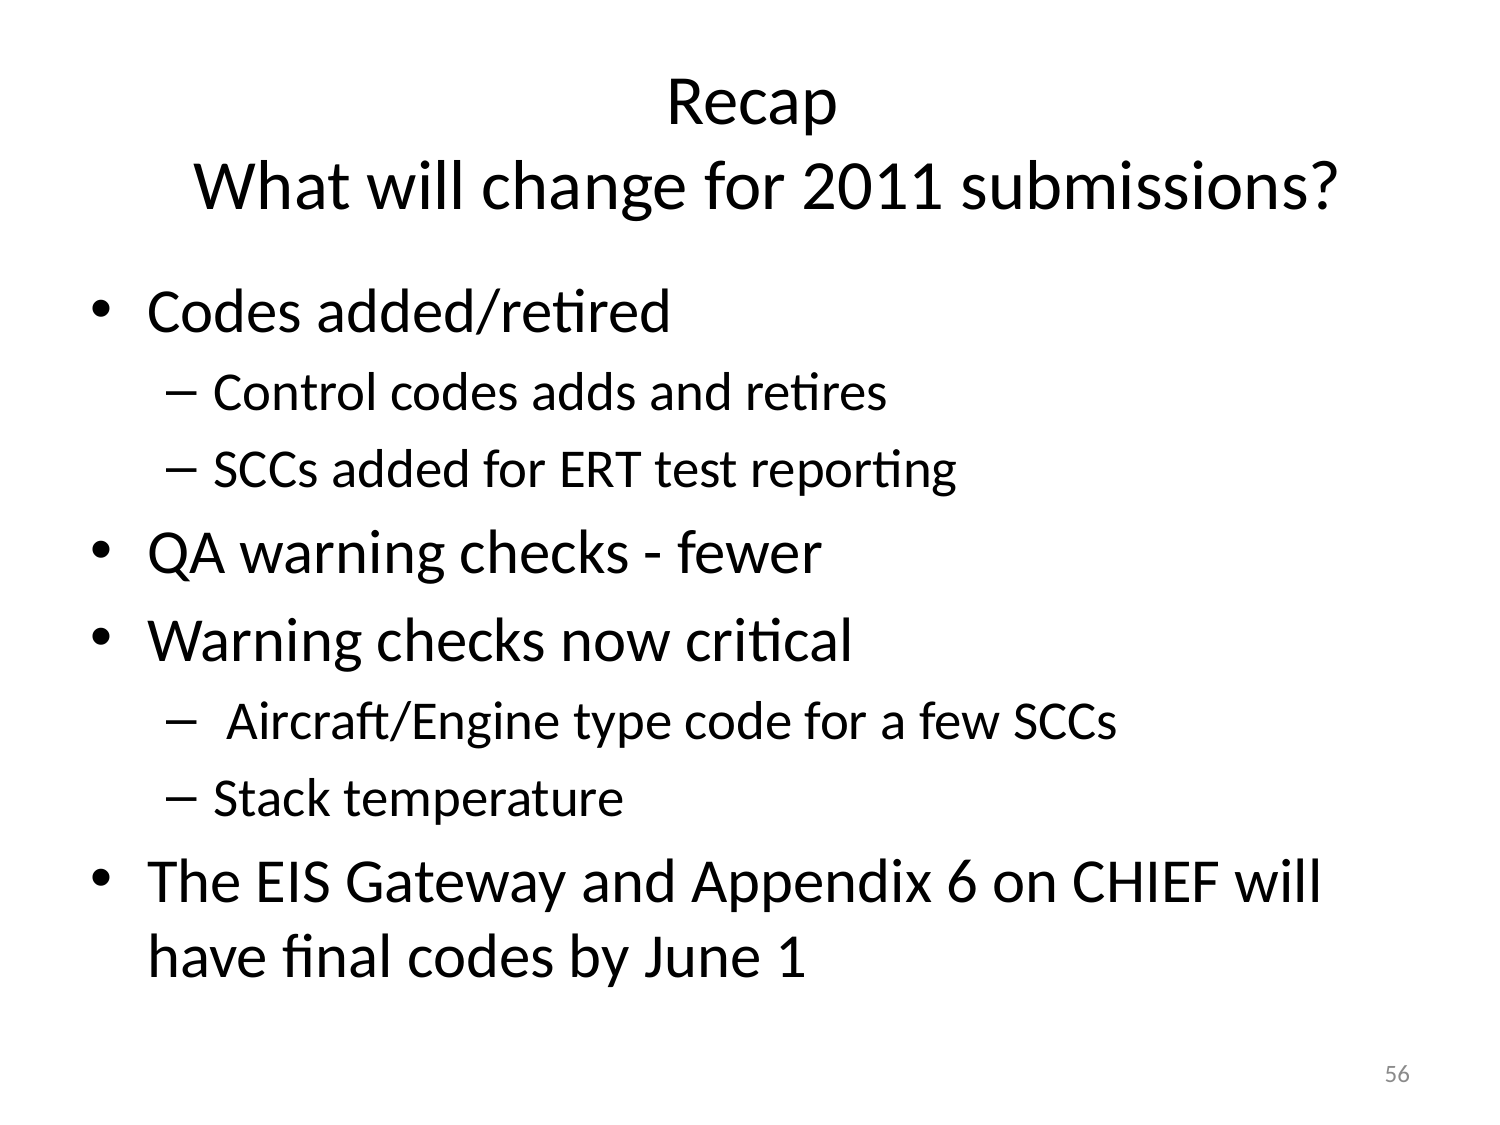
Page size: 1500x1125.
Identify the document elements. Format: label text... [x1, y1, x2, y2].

slide_number 56 [1074, 1042, 1425, 1103]
title Recap What will change for 2011 submissions? [37, 45, 1500, 233]
list Codes added/retired Control codes adds and retires SCCs added for ERT test reporting QA warning checks - fewer Warning checks now critical Aircraft/Engine type code for a few SCCs Stack temperature The EIS Gateway and Appendix 6 on CHIEF will have final codes by June 1 [75, 262, 1425, 1005]
